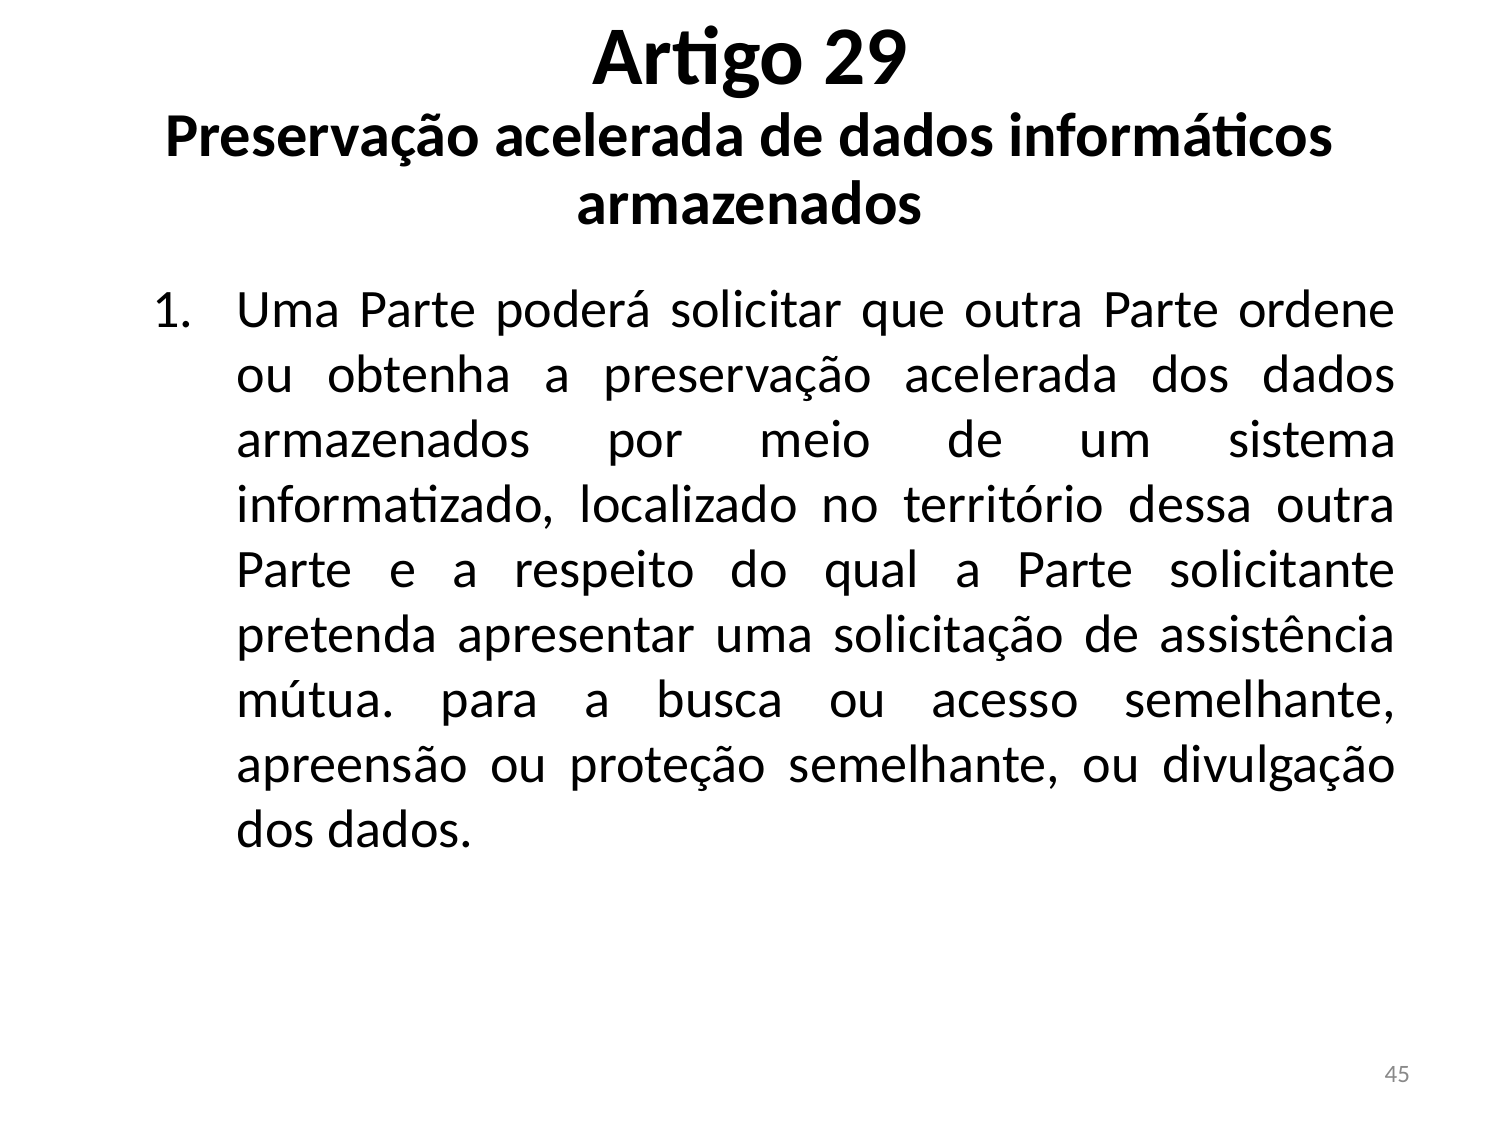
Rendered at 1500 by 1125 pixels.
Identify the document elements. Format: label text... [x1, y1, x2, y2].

slide_number 45 [1074, 1042, 1425, 1103]
title Artigo 29 Preservação acelerada de dados informáticos armazenados [75, 45, 1425, 206]
list Uma Parte poderá solicitar que outra Parte ordene ou obtenha a preservação acelerada dos dados armazenados por meio de um sistema informatizado, localizado no território dessa outra Parte e a respeito do qual a Parte solicitante pretenda apresentar uma solicitação de assistência mútua. para a busca ou acesso semelhante, apreensão ou proteção semelhante, ou divulgação dos dados. [137, 265, 1413, 1081]
